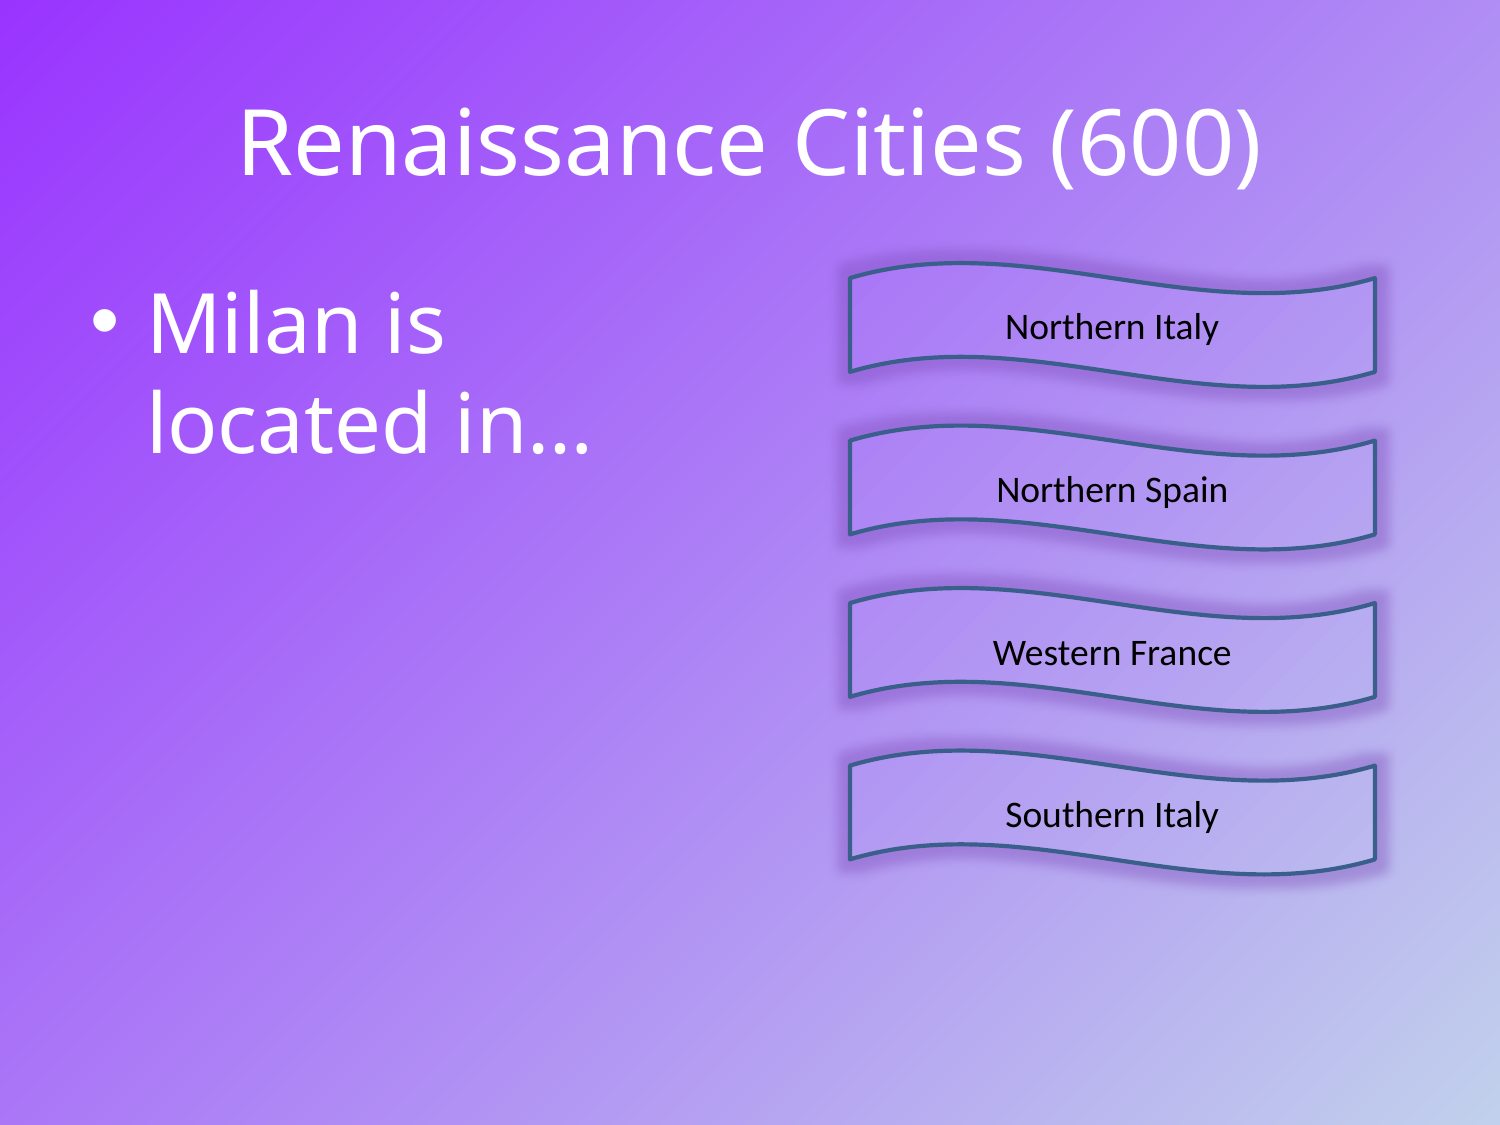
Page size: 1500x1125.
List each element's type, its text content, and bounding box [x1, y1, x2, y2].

title Renaissance Cities (600) [75, 45, 1425, 233]
list Milan is located in… [75, 262, 738, 1005]
text_box Northern Italy [847, 260, 1378, 390]
text_box Southern Italy [847, 748, 1378, 877]
text_box Western France [847, 585, 1378, 714]
text_box Northern Spain [847, 423, 1378, 552]
